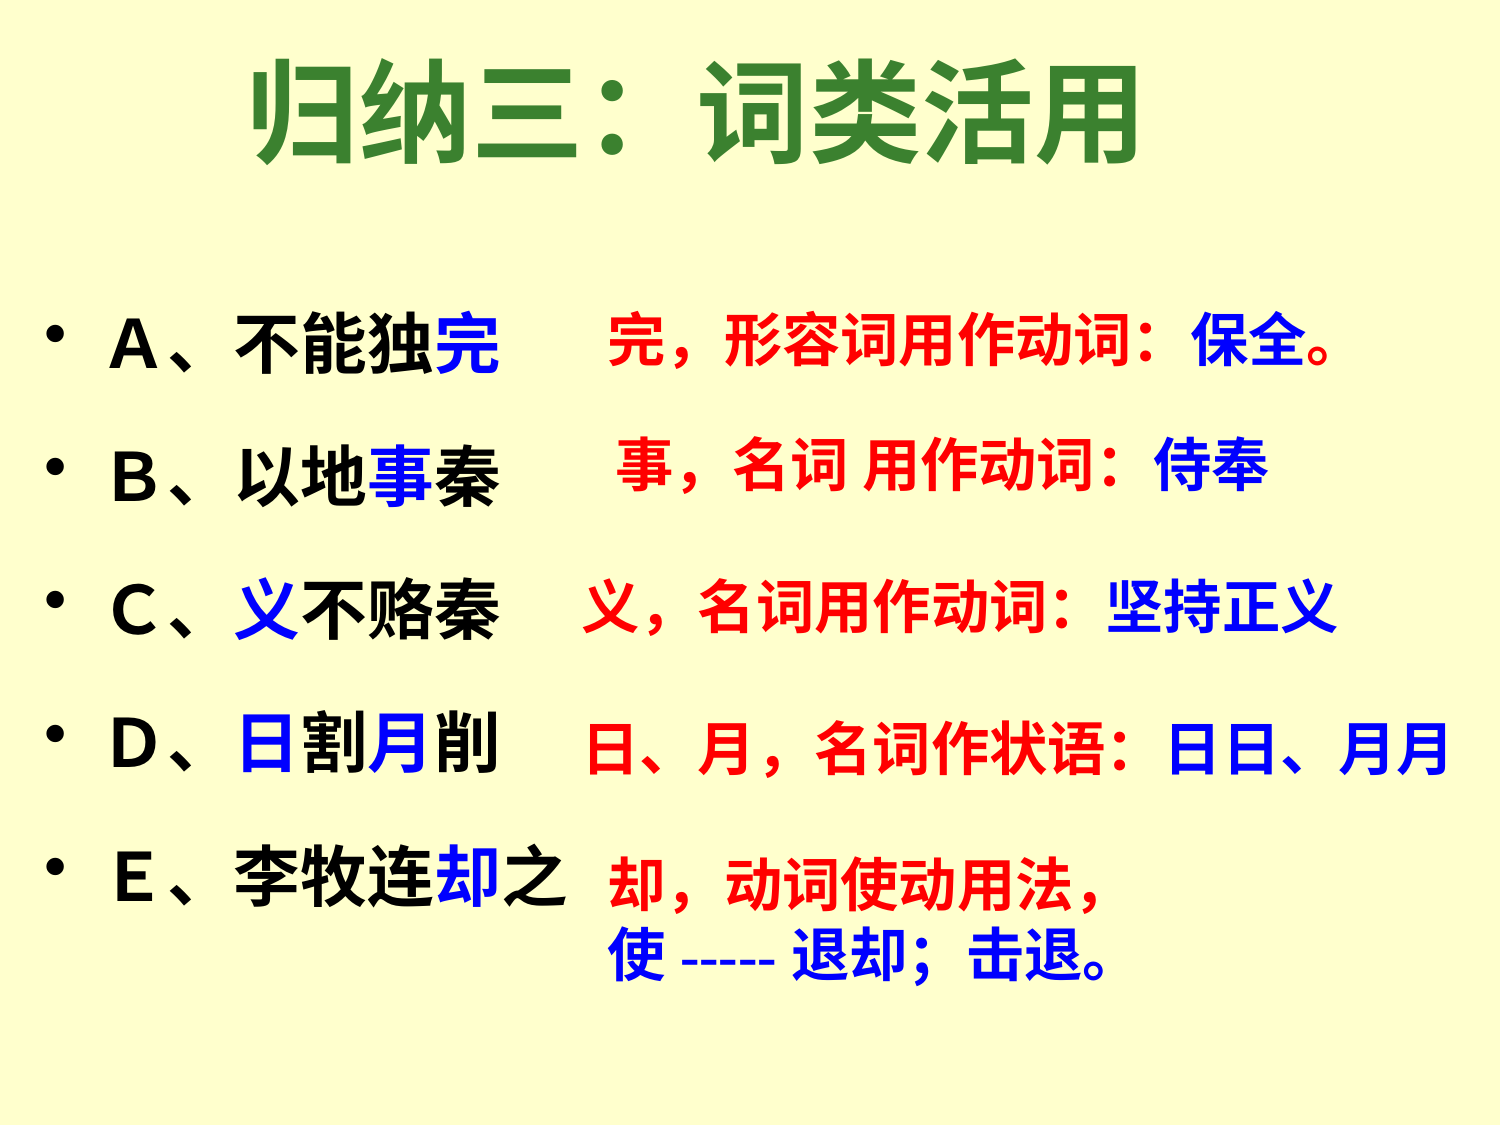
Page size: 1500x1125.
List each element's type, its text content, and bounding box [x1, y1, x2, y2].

text_box 归纳三：词类活用 [230, 30, 1164, 188]
text_box 义，名词用作动词：坚持正义 [566, 562, 1392, 648]
text_box Ａ、不能独完 Ｂ、以地事秦 Ｃ、义不赂秦 Ｄ、日割月削 Ｅ、李牧连却之 [29, 254, 786, 1092]
text_box 事，名词 用作动词：侍奉 [566, 420, 1353, 506]
text_box 完，形容词用作动词：保全。 [592, 295, 1336, 381]
text_box 日、月，名词作状语：日日、月月 [566, 704, 1500, 789]
text_box 却，动词使动用法，使-----退却；击退。 [592, 840, 1176, 995]
